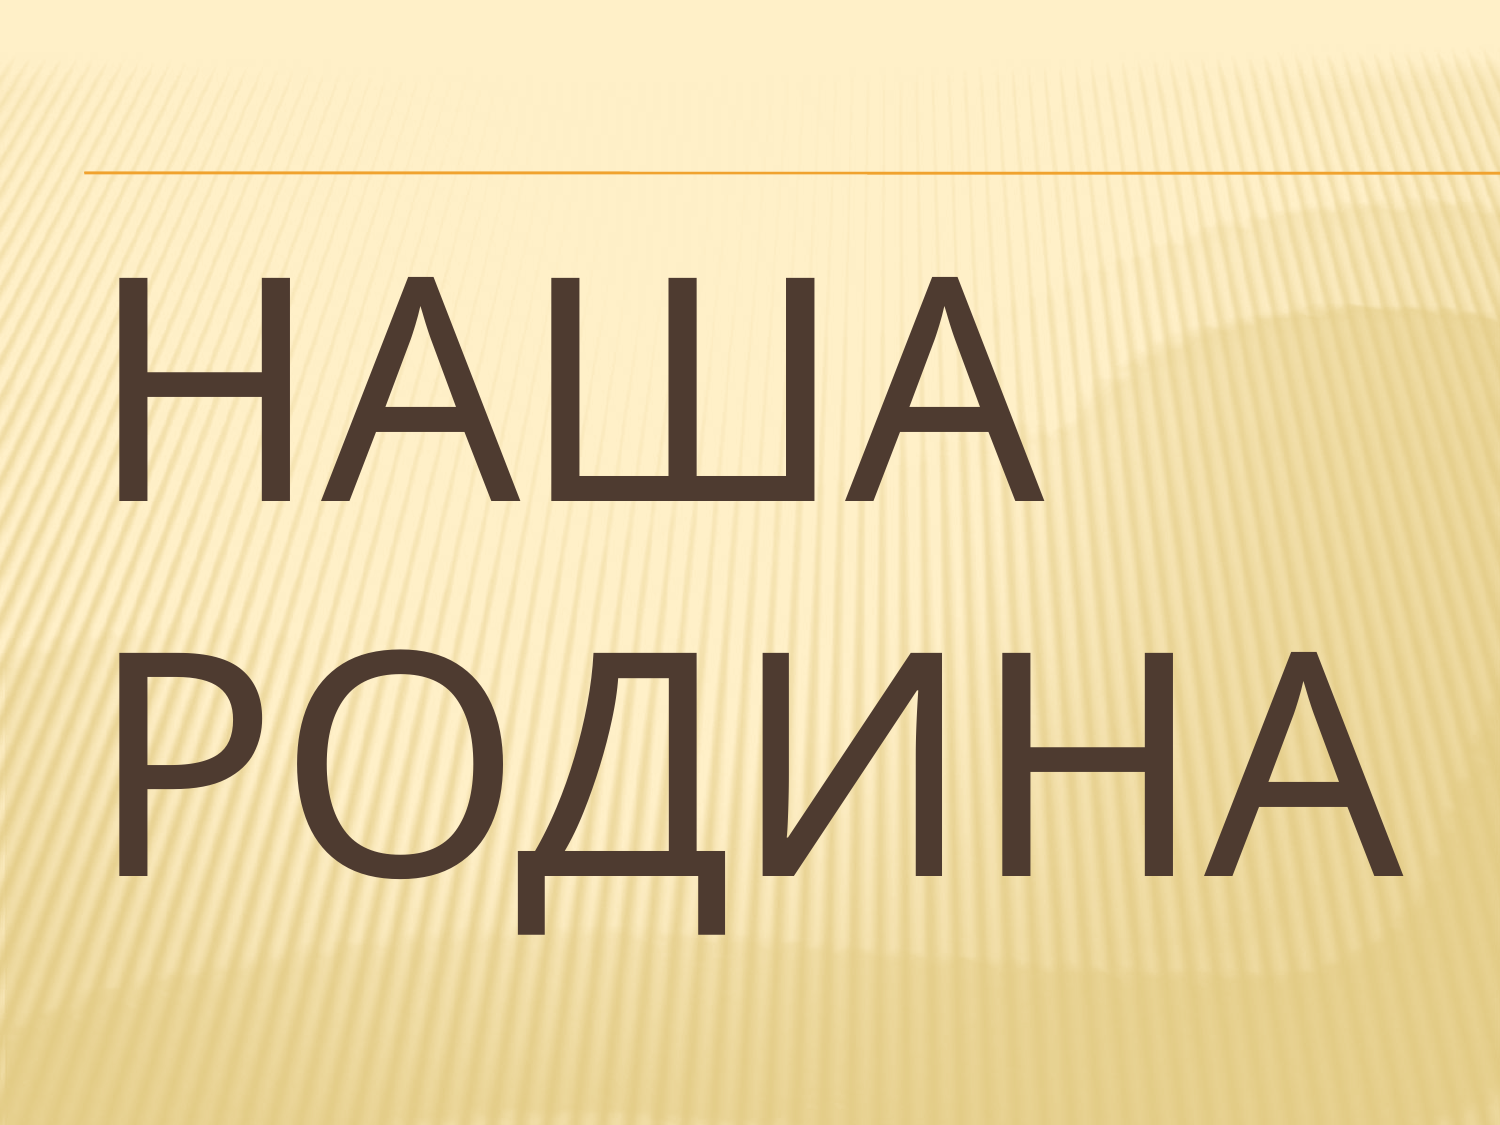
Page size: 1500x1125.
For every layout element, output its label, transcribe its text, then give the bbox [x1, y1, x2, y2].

title Наша Родина [75, 45, 1425, 1083]
